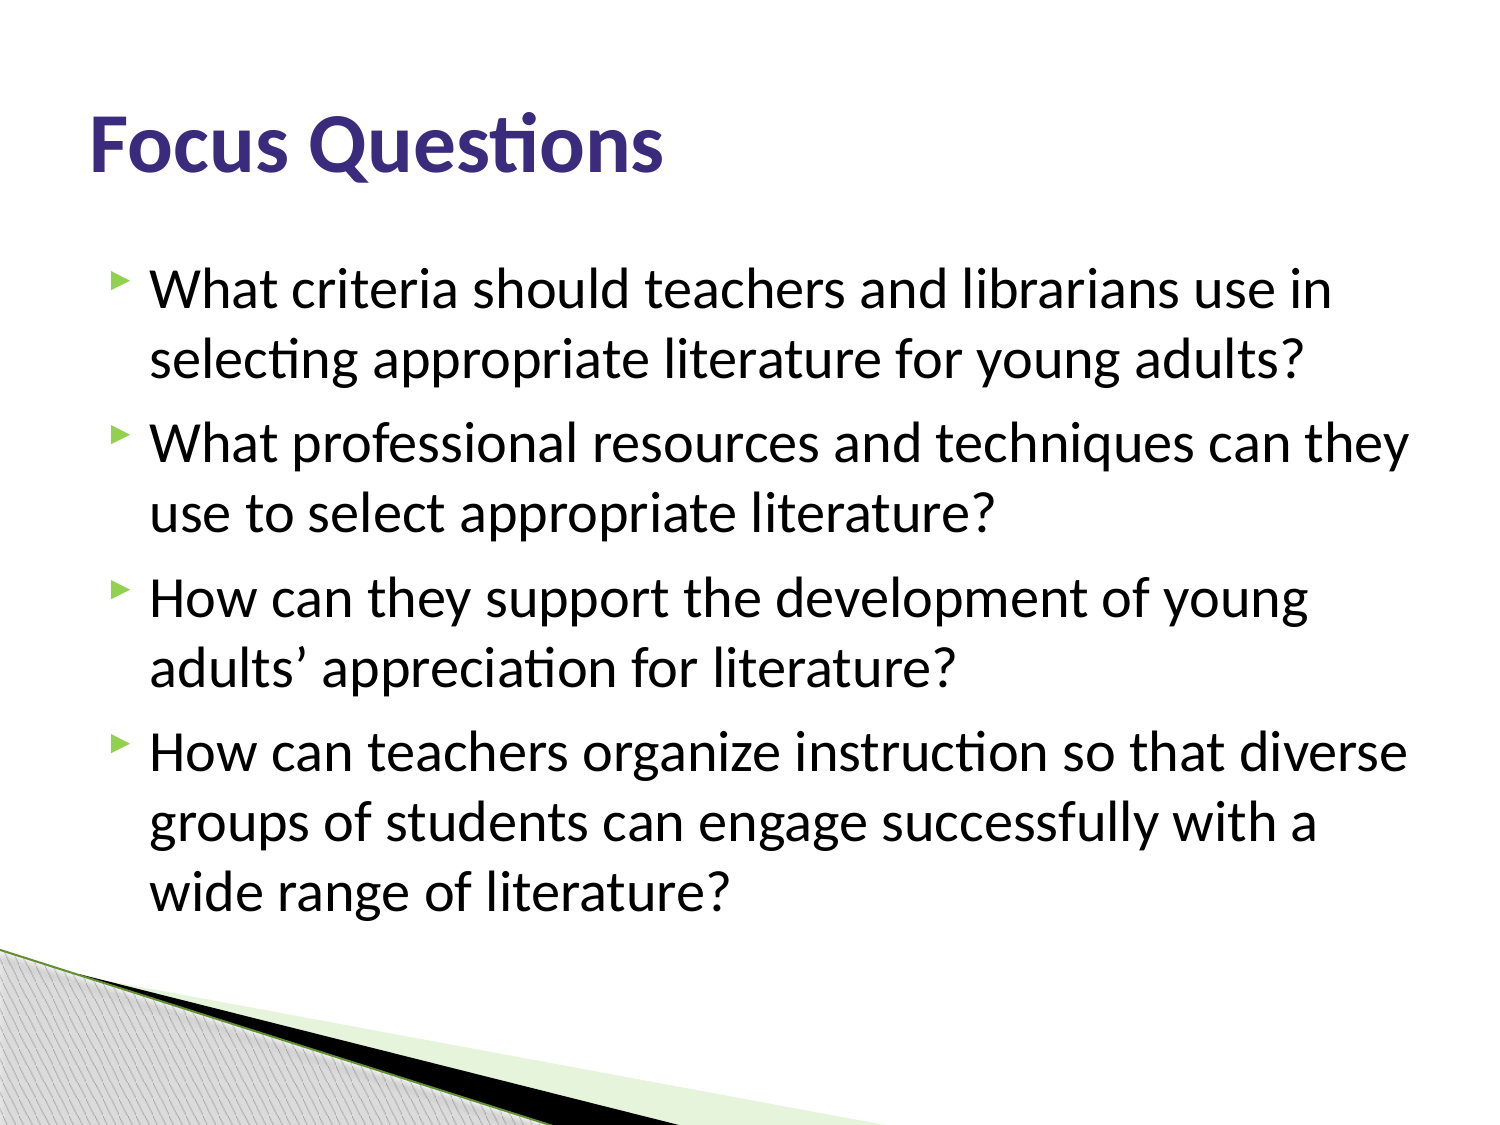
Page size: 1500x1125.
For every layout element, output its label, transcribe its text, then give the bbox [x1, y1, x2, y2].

title Focus Questions [75, 45, 1425, 233]
list What criteria should teachers and librarians use in selecting appropriate literature for young adults? What professional resources and techniques can they use to select appropriate literature? How can they support the development of young adults’ appreciation for literature? How can teachers organize instruction so that diverse groups of students can engage successfully with a wide range of literature? [75, 243, 1450, 1038]
